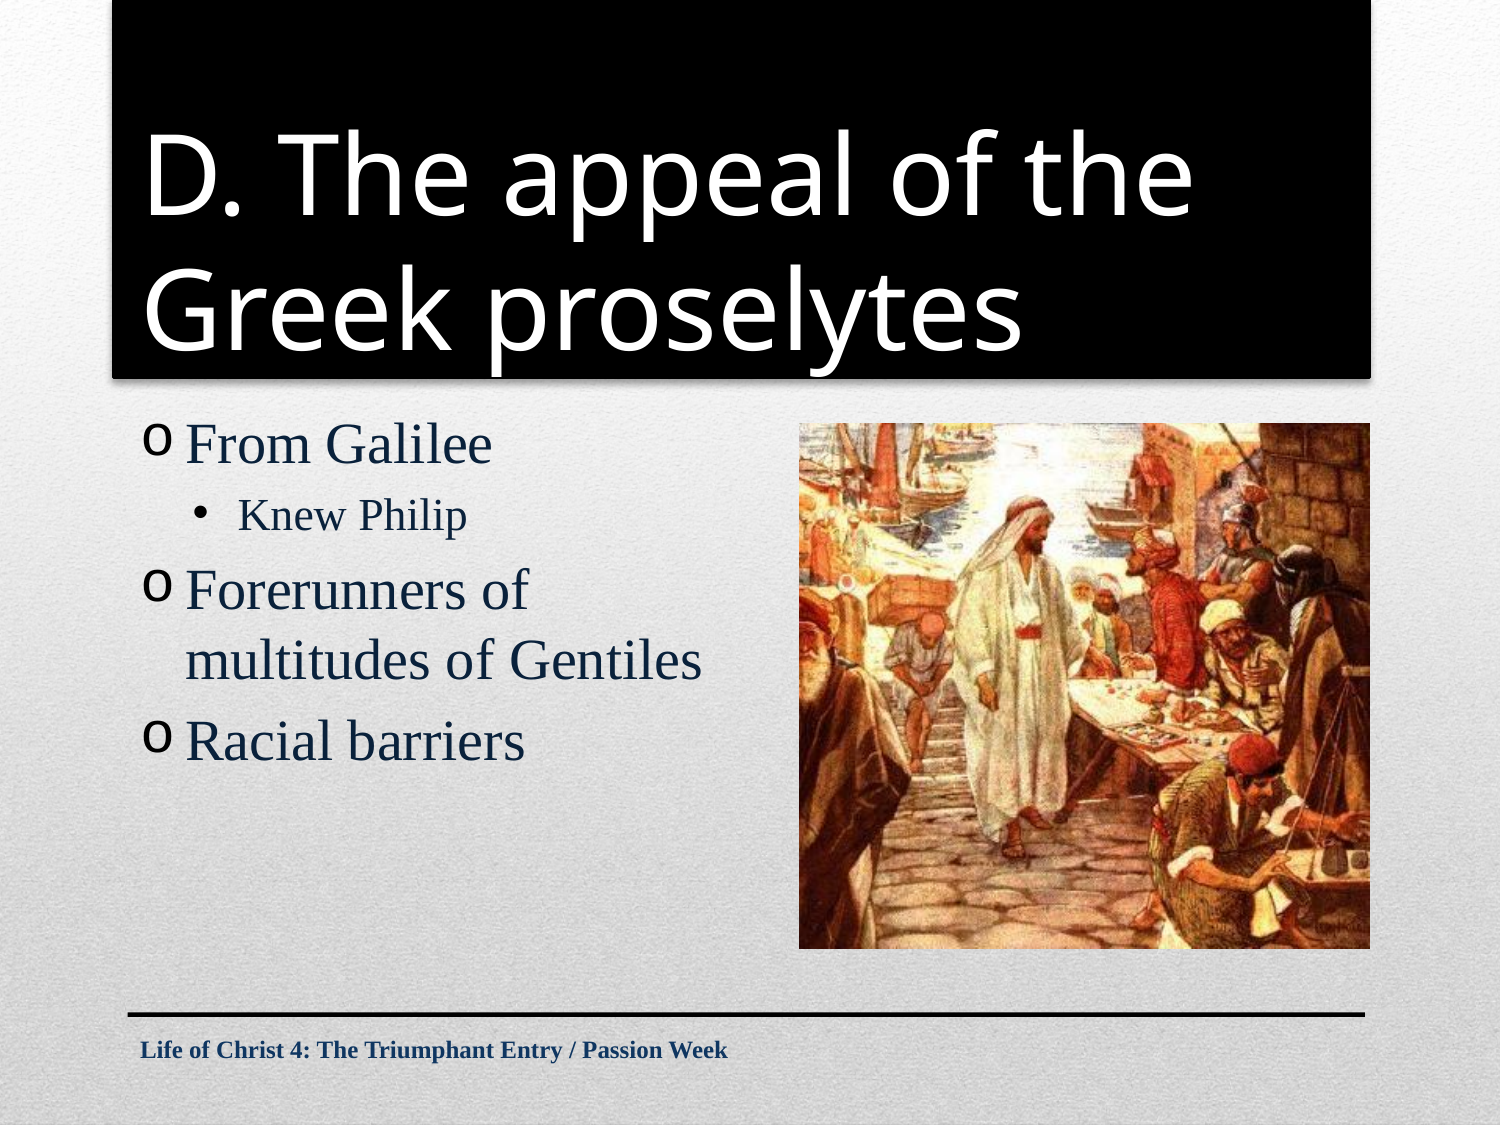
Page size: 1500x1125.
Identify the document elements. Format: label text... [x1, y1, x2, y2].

footer Life of Christ 4: The Triumphant Entry / Passion Week [125, 1018, 925, 1079]
picture [798, 422, 1371, 950]
title D. The appeal of the Greek proselytes [125, 65, 1370, 381]
list From Galilee Knew Philip Forerunners of multitudes of Gentiles Racial barriers [125, 397, 764, 988]
text_box [112, 0, 1371, 379]
